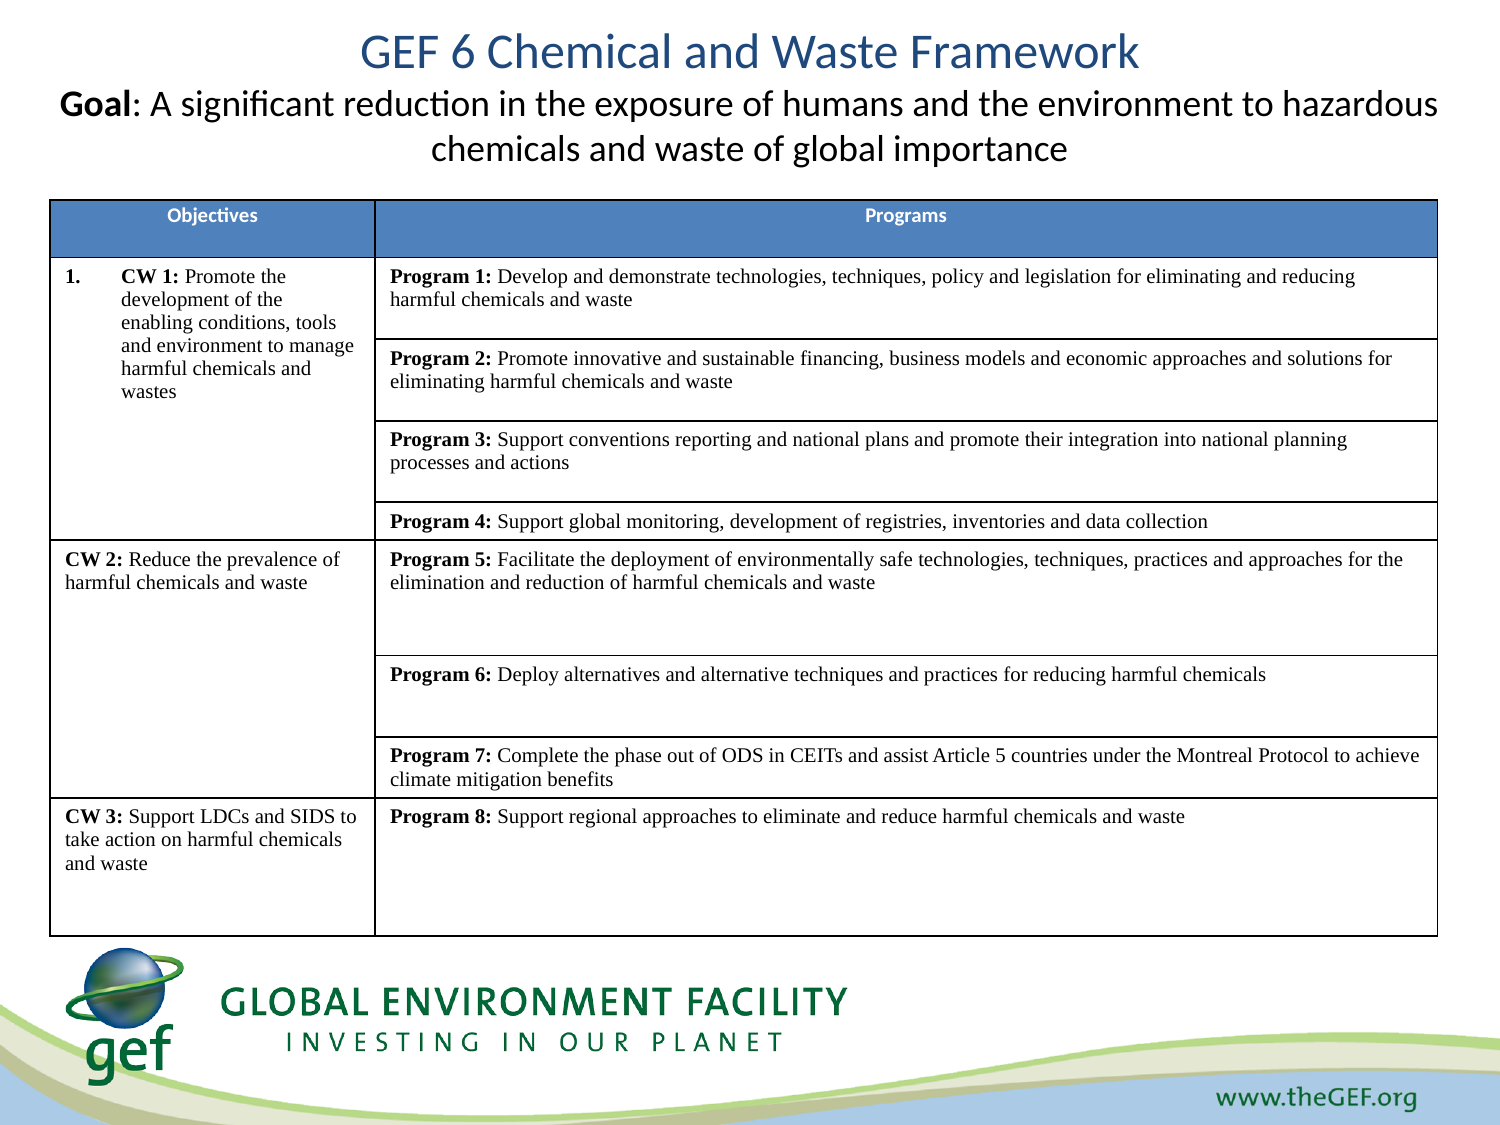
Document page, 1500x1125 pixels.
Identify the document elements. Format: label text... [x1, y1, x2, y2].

table_cell CW 3: Support LDCs and SIDS to take action on harmful chemicals and waste [51, 799, 374, 935]
picture [0, 920, 1500, 1125]
table_cell Program 1: Develop and demonstrate technologies, techniques, policy and legislation for eliminating and reducing harmful chemicals and waste [376, 258, 1437, 338]
table_header Programs [376, 201, 1437, 257]
table_cell Program 2: Promote innovative and sustainable financing, business models and economic approaches and solutions for eliminating harmful chemicals and waste [376, 340, 1437, 420]
table_cell Program 4: Support global monitoring, development of registries, inventories and data collection [376, 503, 1437, 539]
table_cell Program 6: Deploy alternatives and alternative techniques and practices for reducing harmful chemicals [376, 656, 1437, 736]
table_cell CW 2: Reduce the prevalence of harmful chemicals and waste [51, 541, 374, 797]
table_header Objectives [51, 201, 374, 257]
table_cell CW 1: Promote the development of the enabling conditions, tools and environment to manage harmful chemicals and wastes [51, 258, 374, 539]
table_cell Program 5: Facilitate the deployment of environmentally safe technologies, techniques, practices and approaches for the elimination and reduction of harmful chemicals and waste [376, 541, 1437, 655]
table_cell Program 8: Support regional approaches to eliminate and reduce harmful chemicals and waste [376, 799, 1437, 935]
table_cell Program 3: Support conventions reporting and national plans and promote their integration into national planning processes and actions [376, 422, 1437, 501]
title GEF 6 Chemical and Waste Framework Goal: A significant reduction in the exposure of humans and the environment to hazardous chemicals and waste of global importance [0, 24, 1500, 163]
table_cell Program 7: Complete the phase out of ODS in CEITs and assist Article 5 countries under the Montreal Protocol to achieve climate mitigation benefits [376, 738, 1437, 797]
